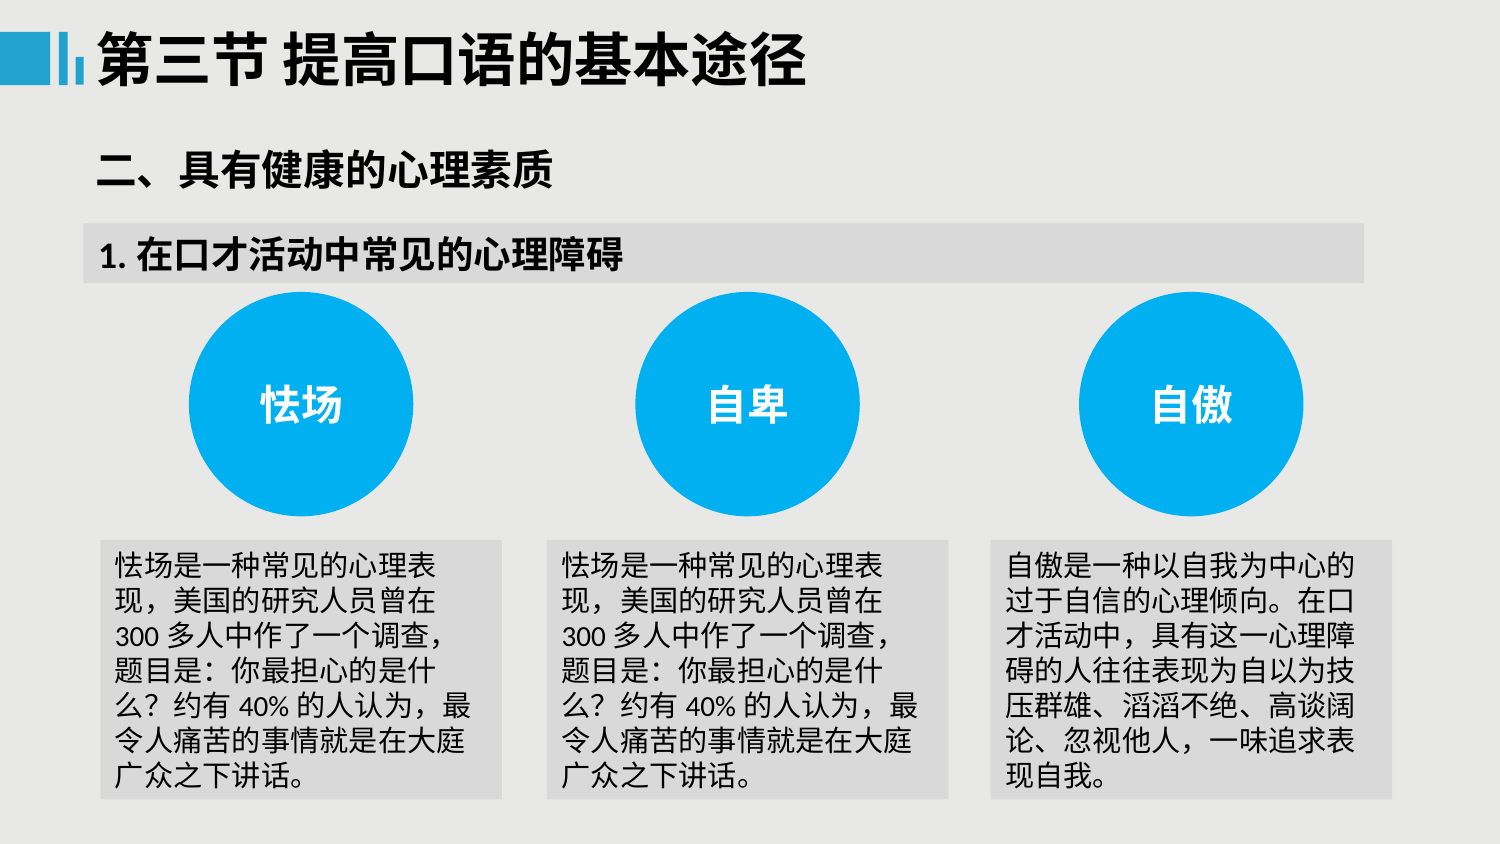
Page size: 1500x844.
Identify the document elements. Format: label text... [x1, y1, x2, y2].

text_box 自卑 [633, 289, 862, 519]
text_box 第三节 提高口语的基本途径 [83, 17, 1412, 99]
text_box 怯场是一种常见的心理表现，美国的研究人员曾在300多人中作了一个调查，题目是：你最担心的是什么？约有40%的人认为，最令人痛苦的事情就是在大庭广众之下讲话。 [100, 539, 502, 800]
text_box 自傲是一种以自我为中心的过于自信的心理倾向。在口才活动中，具有这一心理障碍的人往往表现为自以为技压群雄、滔滔不绝、高谈阔论、忽视他人，一味追求表现自我。 [990, 539, 1393, 800]
text_box [0, 30, 52, 87]
text_box 怯场是一种常见的心理表现，美国的研究人员曾在300多人中作了一个调查，题目是：你最担心的是什么？约有40%的人认为，最令人痛苦的事情就是在大庭广众之下讲话。 [546, 539, 949, 800]
text_box [57, 30, 70, 87]
text_box 怯场 [186, 289, 416, 519]
text_box 1.在口才活动中常见的心理障碍 [83, 223, 1365, 284]
text_box 自傲 [1076, 289, 1306, 519]
text_box 二、具有健康的心理素质 [83, 138, 1304, 200]
text_box [74, 55, 83, 87]
